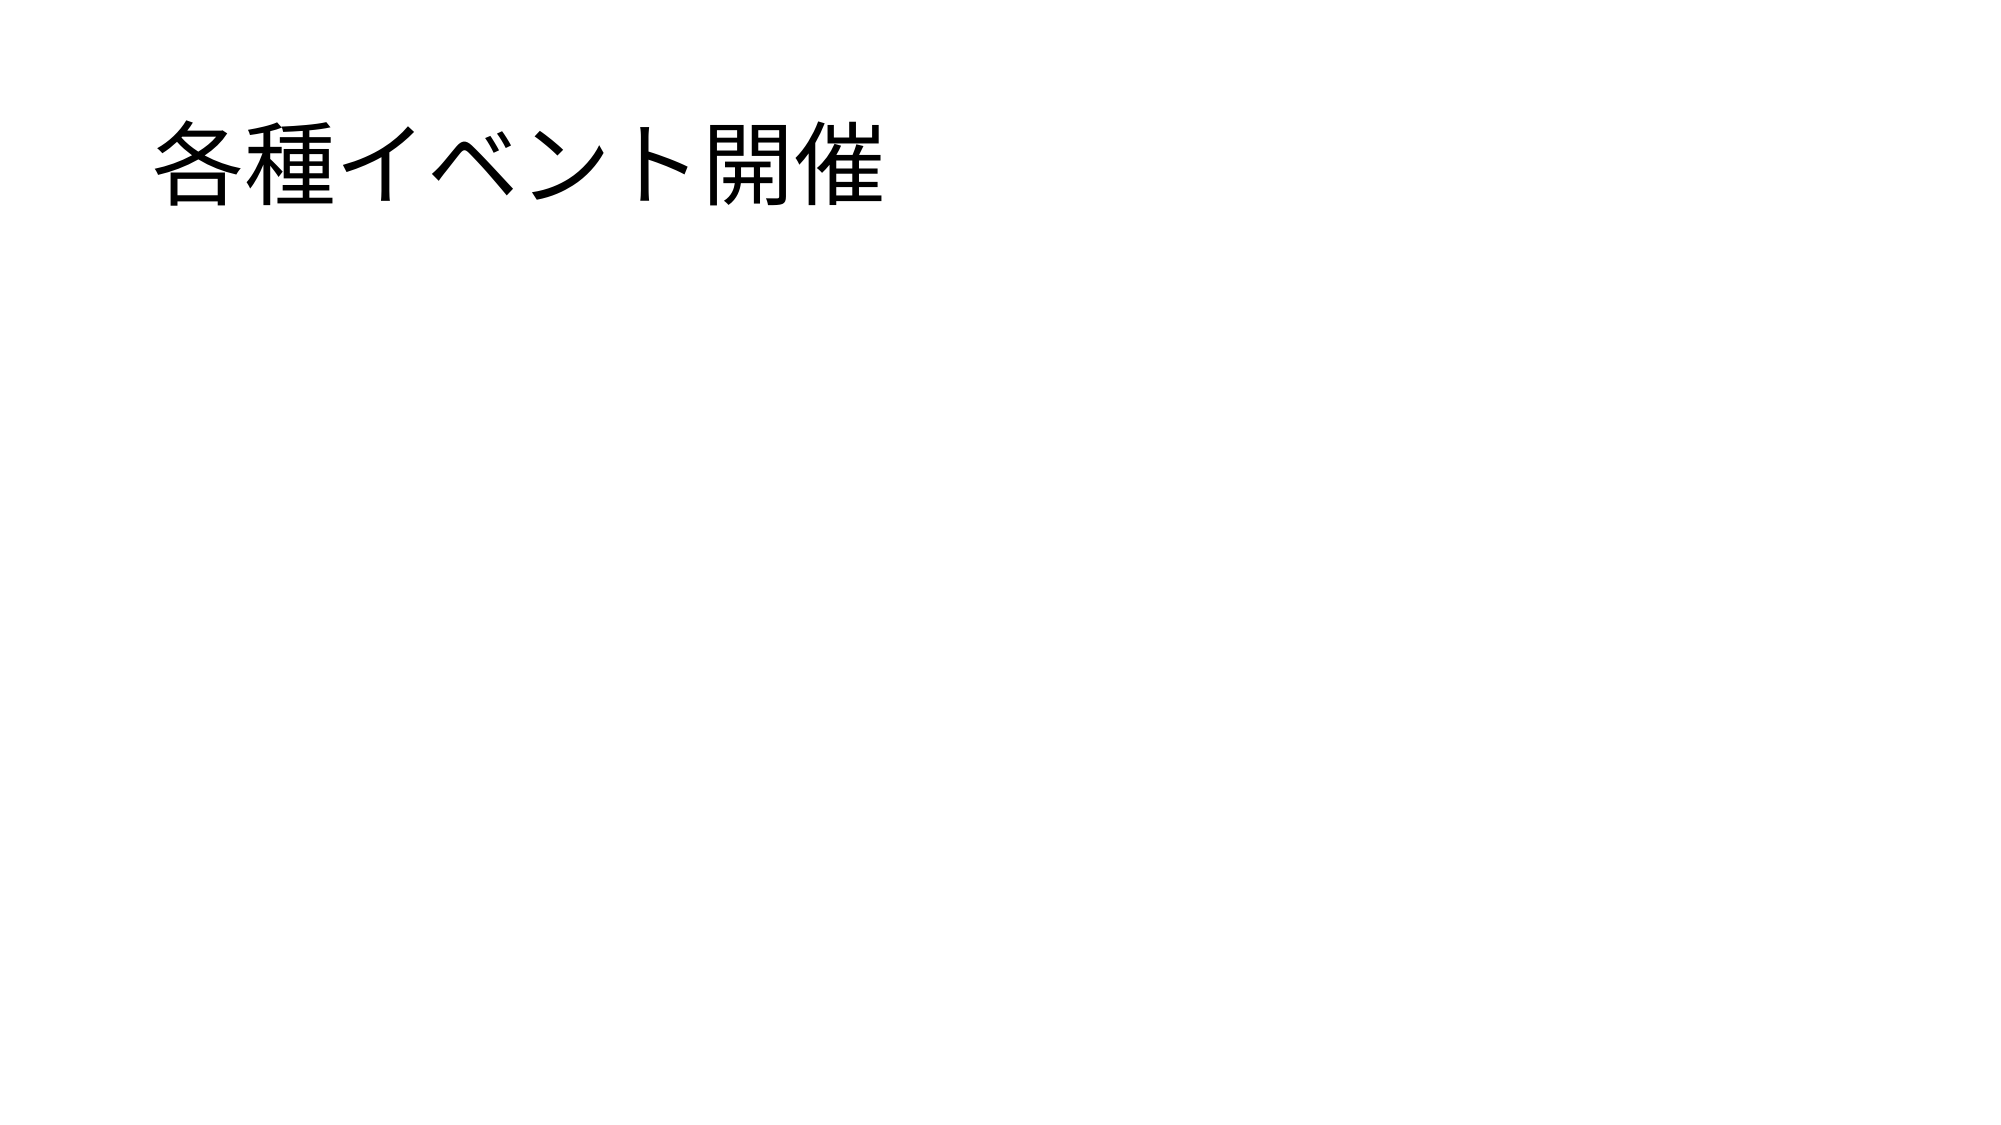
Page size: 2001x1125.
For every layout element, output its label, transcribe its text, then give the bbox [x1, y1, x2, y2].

title 各種イベント開催 [137, 59, 1863, 278]
